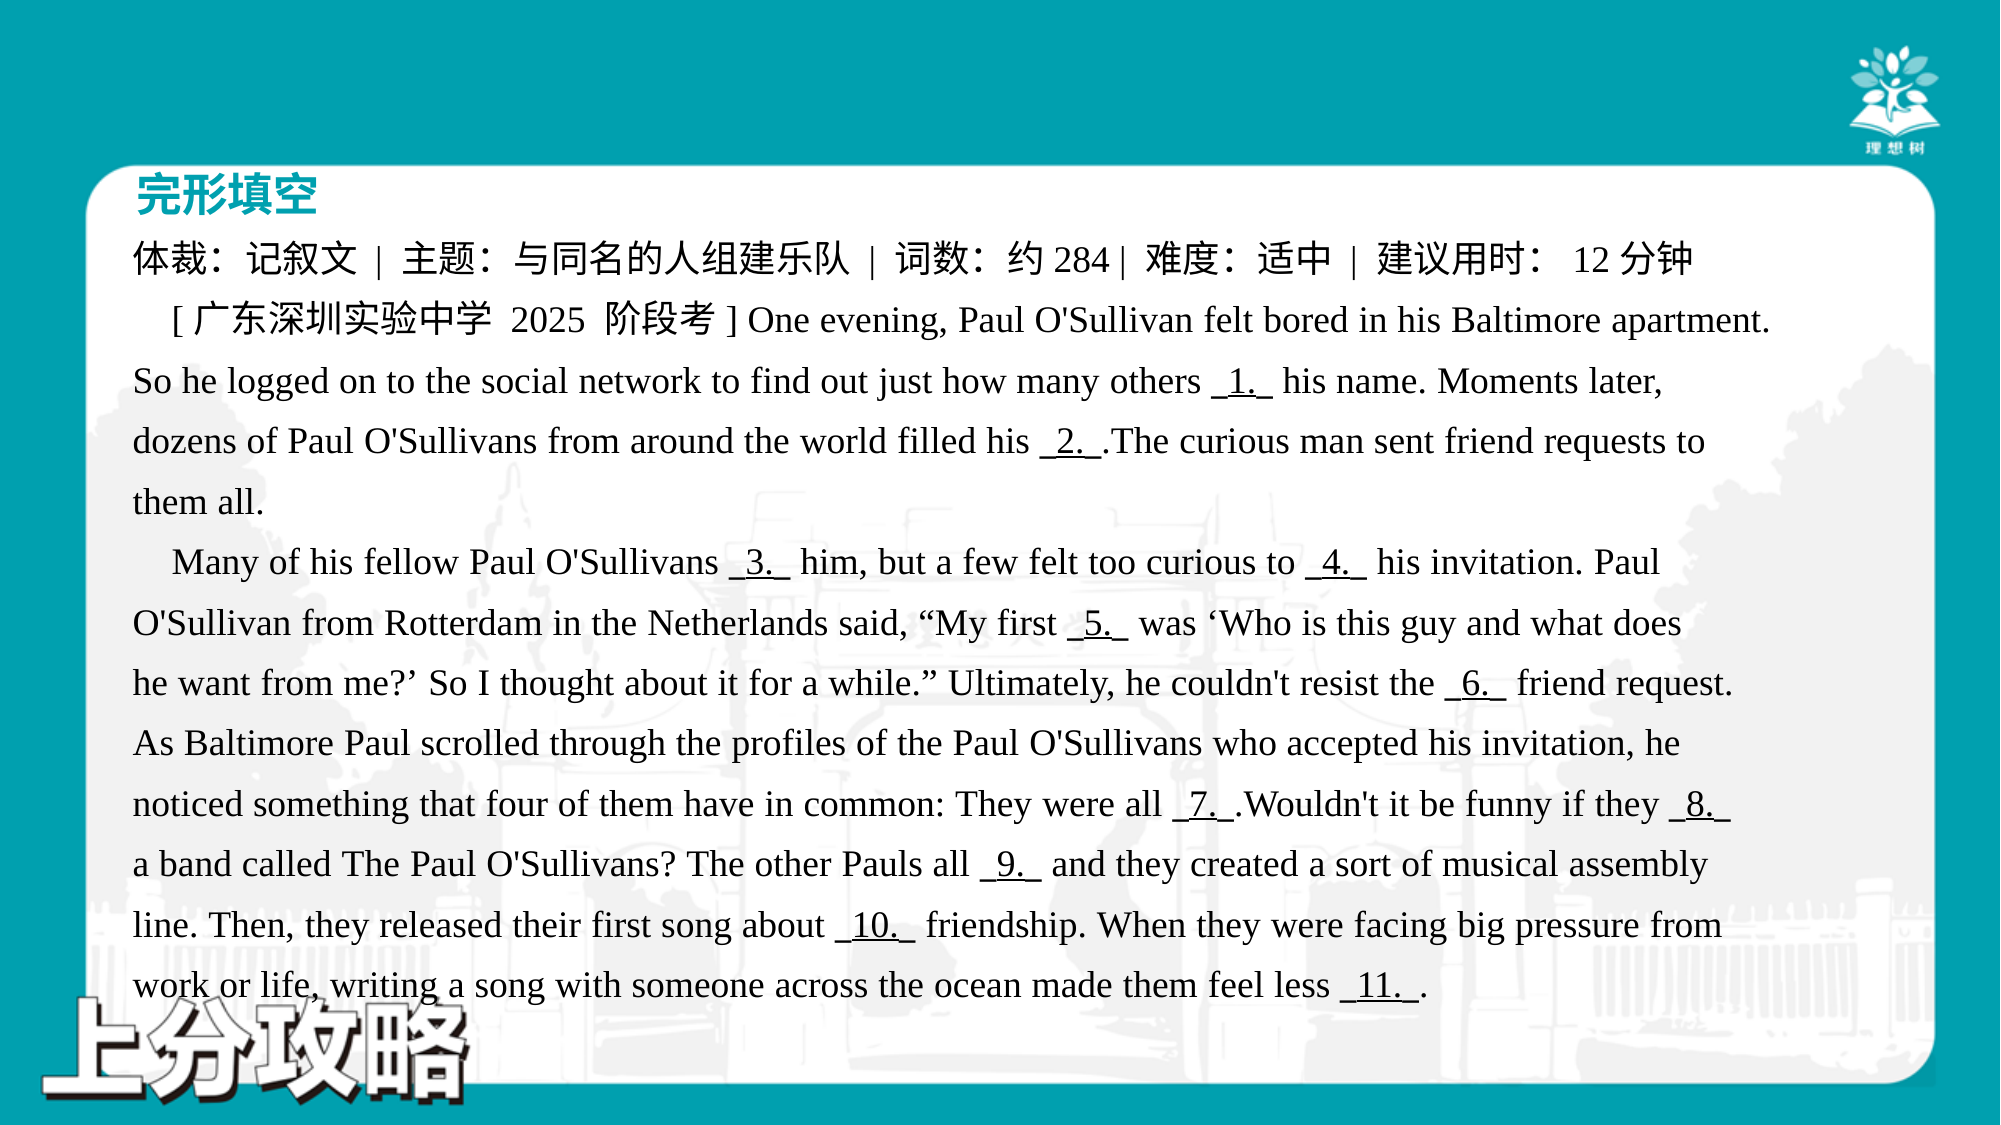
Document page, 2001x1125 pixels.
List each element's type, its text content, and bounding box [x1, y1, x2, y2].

text_box 完形填空 [136, 164, 1865, 219]
picture [0, 0, 2000, 1125]
text_box 体裁：记叙文 | 主题：与同名的人组建乐队 | 词数：约284 | 难度：适中 | 建议用时：12分钟 [广东深圳实验中学 2025 阶段考] One evening, Paul O'Sullivan felt bored in his Baltimore apartment. So he logged on to the social network to find out just how many others _1._ his name. Moments later, dozens of Paul O'Sullivans from around the world filled his _2._.The curious man sent friend requests to them all. Many of his fellow Paul O'Sullivans _3._ him, but a few felt too curious to _4._ his invitation. Paul O'Sullivan from Rotterdam in the Netherlands said, “My first _5._ was ‘Who is this guy and what does he want from me?’ So I thought about it for a while.” Ultimately, he couldn't resist the _6._ friend request. As Baltimore Paul scrolled through the profiles of the Paul O'Sullivans who accepted his invitation, he noticed something that four of them have in common: They were all _7._.Wouldn't it be funny if they _8._ a band called The Paul O'Sullivans? The other Pauls all _9._ and they created a sort of musical assembly line. Then, they released their first song about _10._ friendship. When they were facing big pressure from work or life, writing a song with someone across the ocean made them feel less _11._.#3 [132, 219, 1894, 1013]
